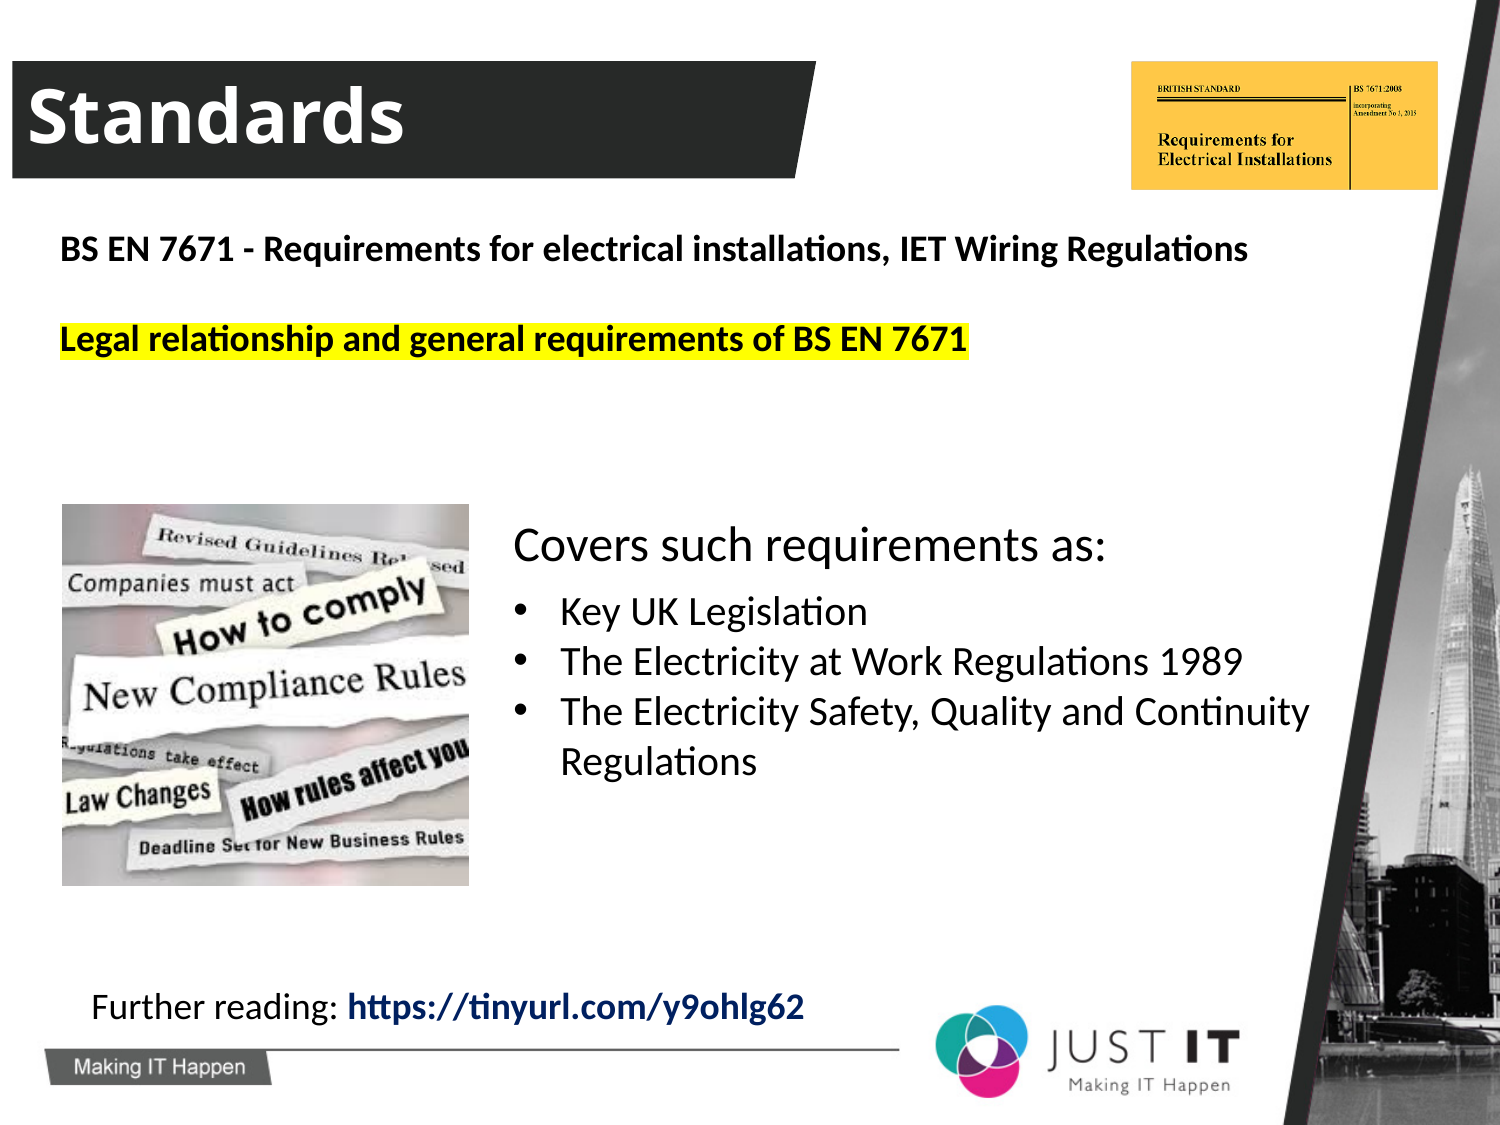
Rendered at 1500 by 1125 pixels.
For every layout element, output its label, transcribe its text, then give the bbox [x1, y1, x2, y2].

title Standards [12, 61, 927, 179]
picture [0, 0, 1500, 1125]
text_box Covers such requirements as: Key UK Legislation The Electricity at Work Regulations 1989 The Electricity Safety, Quality and Continuity Regulations [498, 504, 1415, 832]
text_box Further reading: https://tinyurl.com/y9ohlg62 [76, 974, 975, 1035]
text_box BS EN 7671 - Requirements for electrical installations, IET Wiring Regulations Legal relationship and general requirements of BS EN 7671 [45, 216, 1270, 411]
